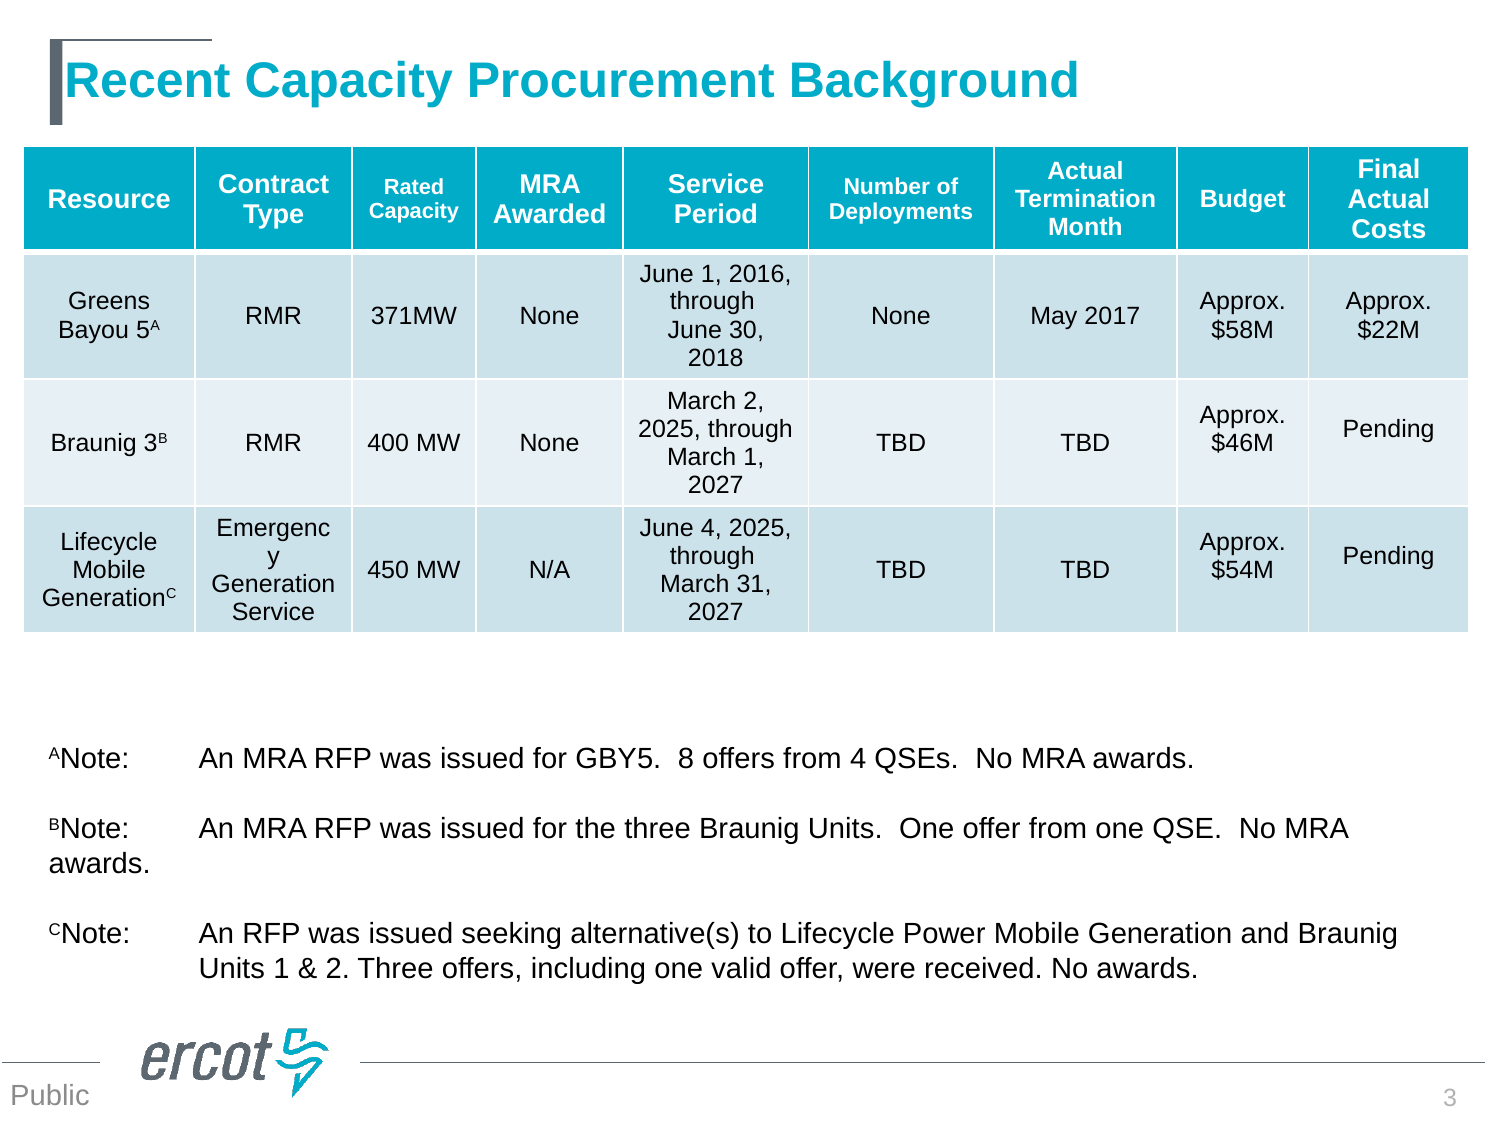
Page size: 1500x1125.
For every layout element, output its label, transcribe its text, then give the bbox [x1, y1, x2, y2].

table_cell N/A [477, 507, 622, 632]
table_cell Pending [1309, 380, 1468, 505]
table_cell 450 MW [353, 507, 475, 632]
table_cell None [477, 255, 622, 378]
table_cell June 1, 2016, through June 30, 2018 [624, 255, 808, 378]
table_cell Pending [1309, 507, 1468, 632]
slide_number 3 [1412, 1085, 1488, 1109]
table_cell RMR [196, 255, 351, 378]
table_cell 400 MW [353, 380, 475, 505]
table_cell TBD [809, 507, 993, 632]
table_cell Braunig 3B [24, 380, 194, 505]
table_cell March 2, 2025, through March 1, 2027 [624, 380, 808, 505]
table_cell May 2017 [995, 255, 1176, 378]
table_cell Greens Bayou 5A [24, 255, 194, 378]
table_cell None [809, 255, 993, 378]
table_header Actual Termination Month [995, 147, 1176, 249]
table_cell Approx. $22M [1309, 255, 1468, 378]
table_cell TBD [995, 380, 1176, 505]
table_cell TBD [809, 380, 993, 505]
table_header Rated Capacity [353, 147, 475, 249]
table_cell Emergency Generation Service [196, 507, 351, 632]
table_cell RMR [196, 380, 351, 505]
picture [137, 1072, 332, 1100]
table_header Number of Deployments [809, 147, 993, 249]
table_header Budget [1178, 147, 1308, 249]
table_cell Lifecycle Mobile GenerationC [24, 507, 194, 632]
table_header Final Actual Costs [1309, 147, 1468, 249]
table_cell TBD [995, 507, 1176, 632]
table_cell Approx. $58M [1178, 255, 1308, 378]
title Recent Capacity Procurement Background [49, 39, 1450, 121]
table_cell Approx. $54M [1178, 507, 1308, 632]
table_cell Approx. $46M [1178, 380, 1308, 505]
table_header Resource [24, 147, 194, 249]
table_header Contract Type [196, 147, 351, 249]
table_header Service Period [624, 147, 808, 249]
text_box ANote: An MRA RFP was issued for GBY5. 8 offers from 4 QSEs. No MRA awards. BNote: An MRA RFP was issued for the three Braunig Units. One offer from one QSE. No MRA awards. CNote: An RFP was issued seeking alternative(s) to Lifecycle Power Mobile Generation and Braunig Units 1 & 2. Three offers, including one valid offer, were received. No awards. [33, 732, 1472, 1072]
table_header MRA Awarded [477, 147, 622, 249]
table_cell June 4, 2025, through March 31, 2027 [624, 507, 808, 632]
table_cell None [477, 380, 622, 505]
table_cell 371MW [353, 255, 475, 378]
